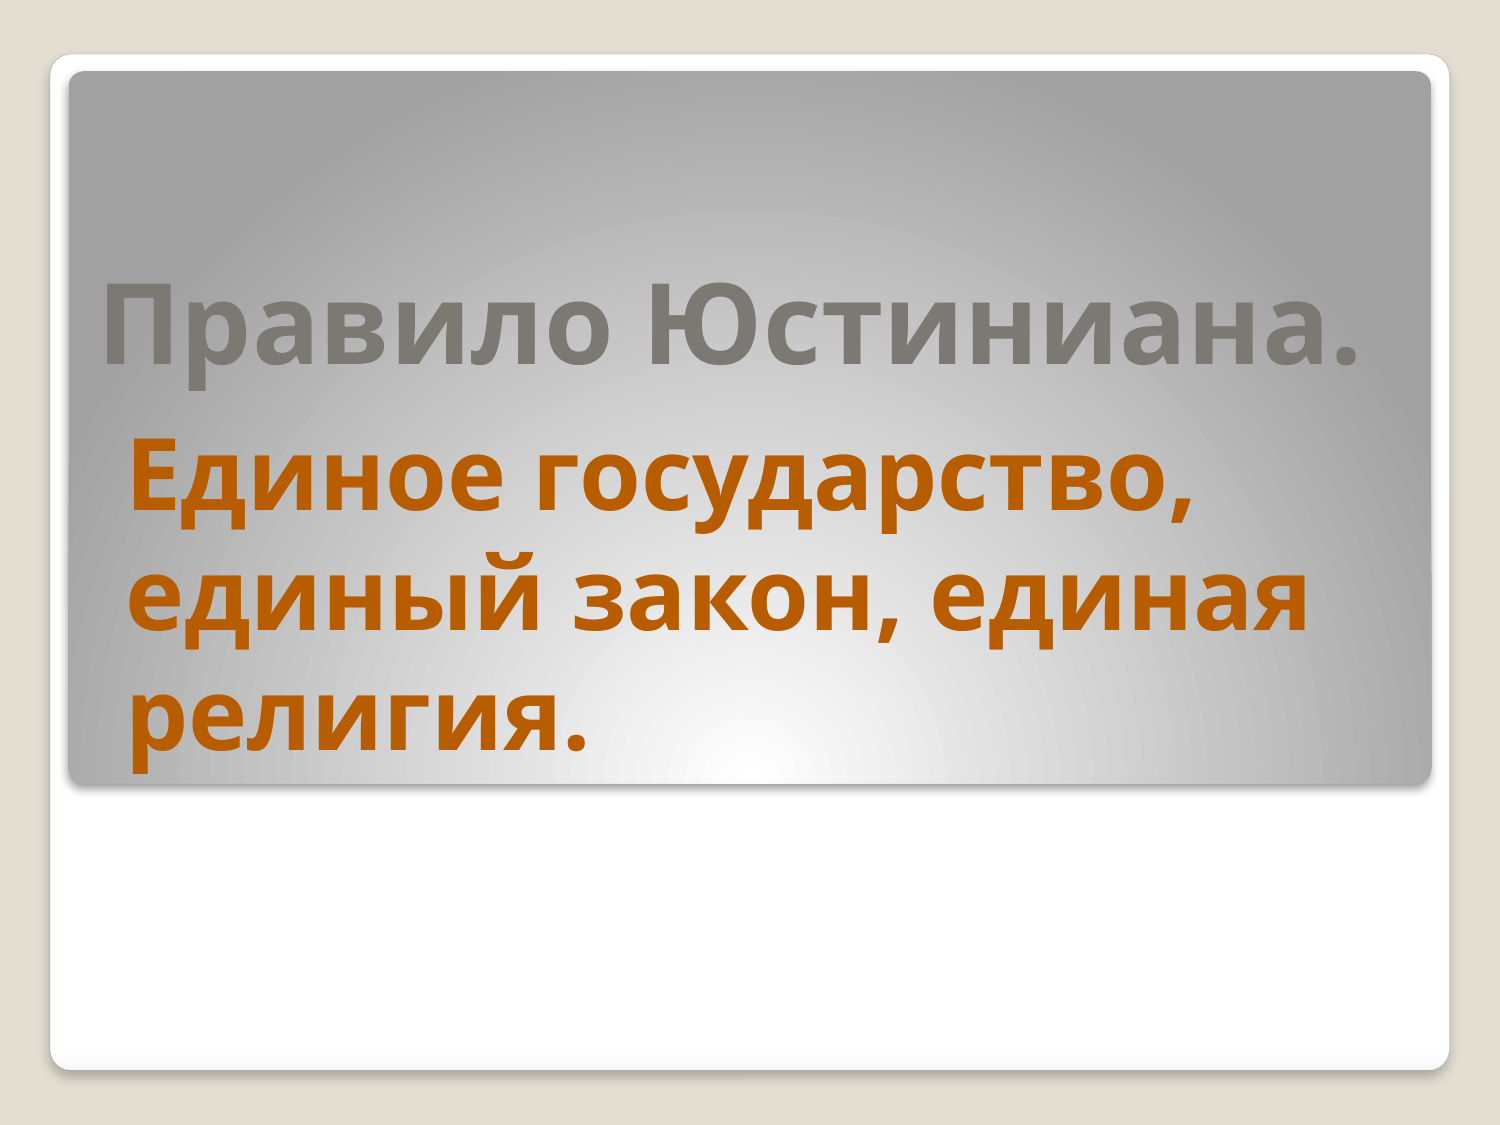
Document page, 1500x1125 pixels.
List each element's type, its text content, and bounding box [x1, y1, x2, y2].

list Единое государство, единый закон, единая религия. [105, 410, 1448, 832]
title Правило Юстиниана. [82, 128, 1425, 387]
